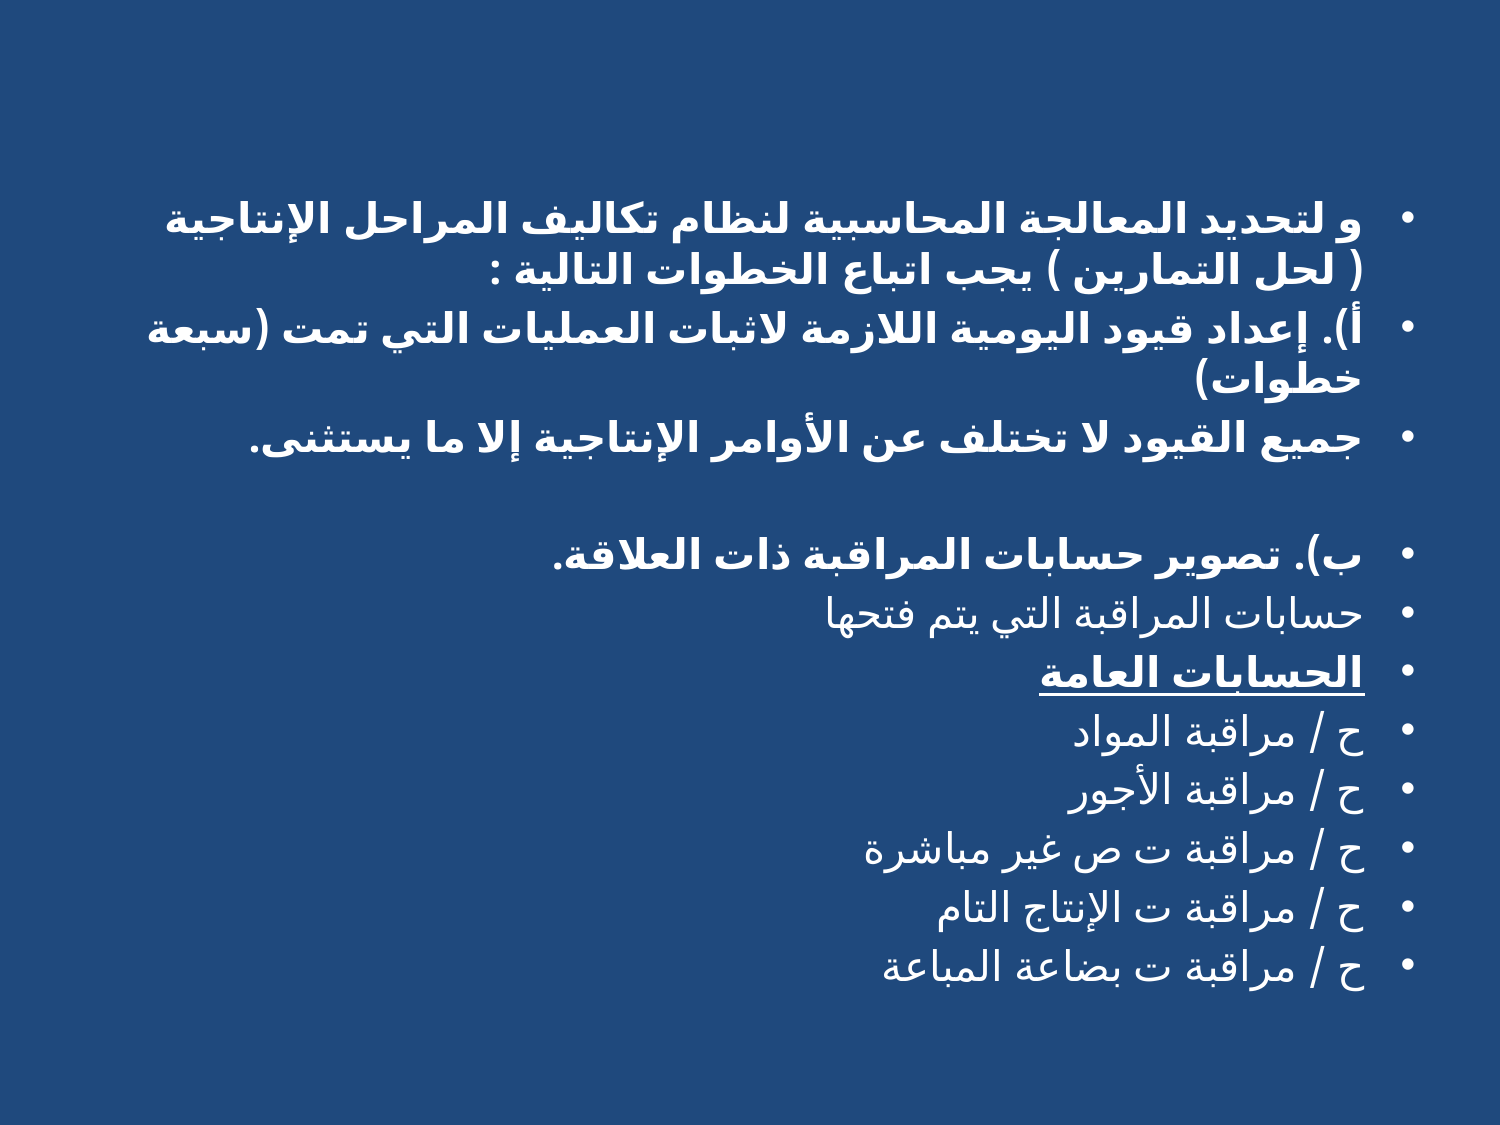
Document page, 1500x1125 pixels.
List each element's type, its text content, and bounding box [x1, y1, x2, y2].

list و لتحديد المعالجة المحاسبية لنظام تكاليف المراحل الإنتاجية ( لحل التمارين ) يجب اتباع الخطوات التالية : أ). إعداد قيود اليومية اللازمة لاثبات العمليات التي تمت (سبعة خطوات) جميع القيود لا تختلف عن الأوامر الإنتاجية إلا ما يستثنى. ب). تصوير حسابات المراقبة ذات العلاقة. حسابات المراقبة التي يتم فتحها الحسابات العامة ح / مراقبة المواد ح / مراقبة الأجور ح / مراقبة ت ص غير مباشرة ح / مراقبة ت الإنتاج التام ح / مراقبة ت بضاعة المباعة [75, 184, 1425, 1005]
